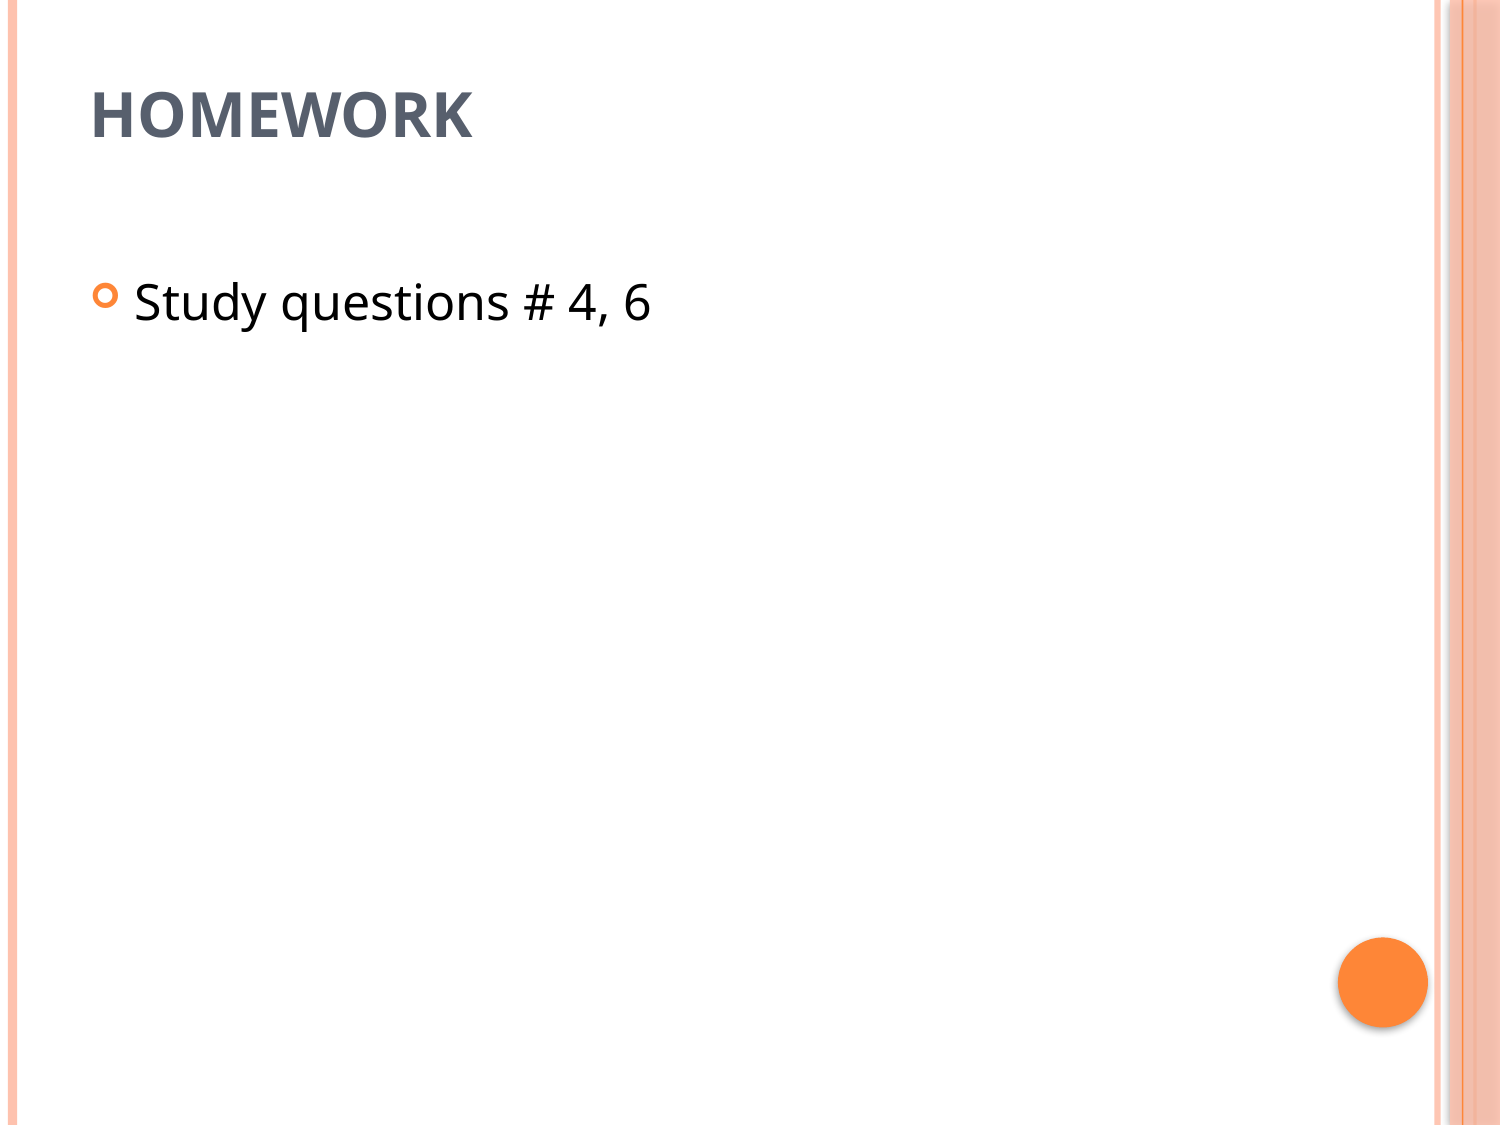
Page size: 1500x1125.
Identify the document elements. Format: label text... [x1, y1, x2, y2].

title Homework [75, 45, 1300, 233]
list Study questions # 4, 6 [75, 262, 1300, 1062]
